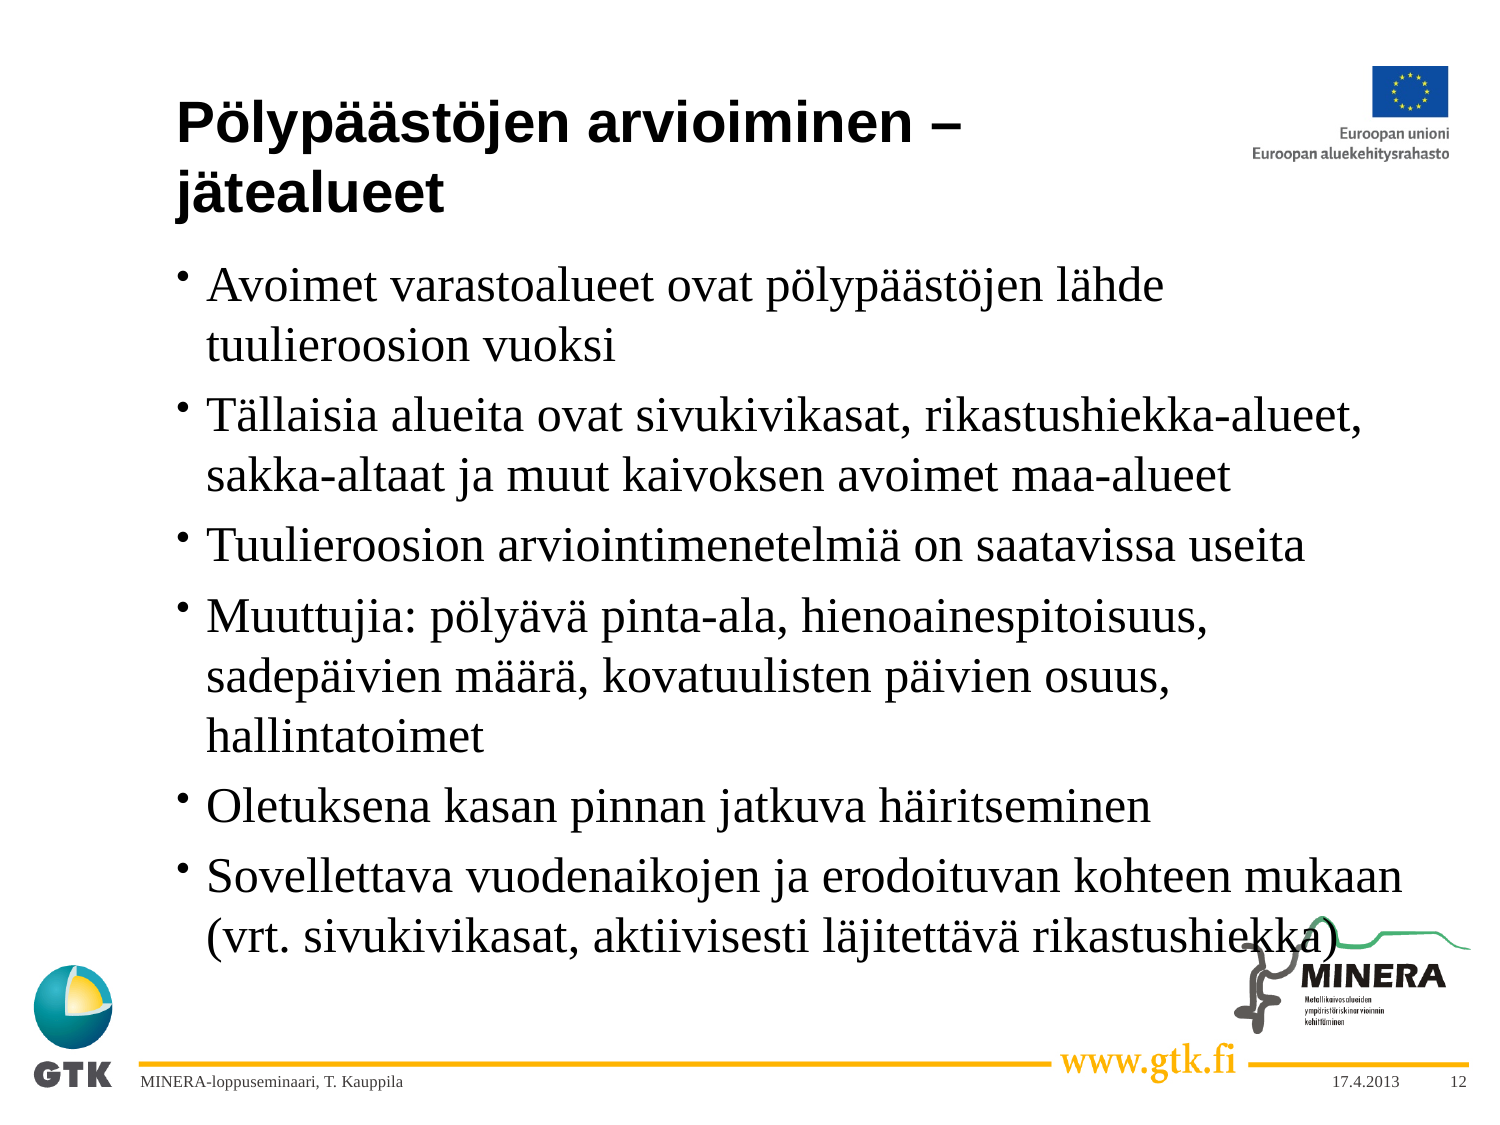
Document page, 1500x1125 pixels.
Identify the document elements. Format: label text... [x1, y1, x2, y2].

slide_number 12 [1415, 1069, 1483, 1093]
footer MINERA-loppuseminaari, T. Kauppila [125, 1069, 1056, 1093]
picture [1253, 66, 1450, 162]
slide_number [1240, 1069, 1415, 1093]
picture [131, 916, 1478, 1092]
title Pölypäästöjen arvioiminen – jätealueet [161, 31, 1448, 232]
list Avoimet varastoalueet ovat pölypäästöjen lähde tuulieroosion vuoksi Tällaisia alueita ovat sivukivikasat, rikastushiekka-alueet, sakka-altaat ja muut kaivoksen avoimet maa-alueet Tuulieroosion arviointimenetelmiä on saatavissa useita Muuttujia: pölyävä pinta-ala, hienoainespitoisuus, sadepäivien määrä, kovatuulisten päivien osuus, hallintatoimet Oletuksena kasan pinnan jatkuva häiritseminen Sovellettava vuodenaikojen ja erodoituvan kohteen mukaan (vrt. sivukivikasat, aktiivisesti läjitettävä rikastushiekka) [161, 243, 1448, 1000]
picture [28, 952, 118, 1094]
